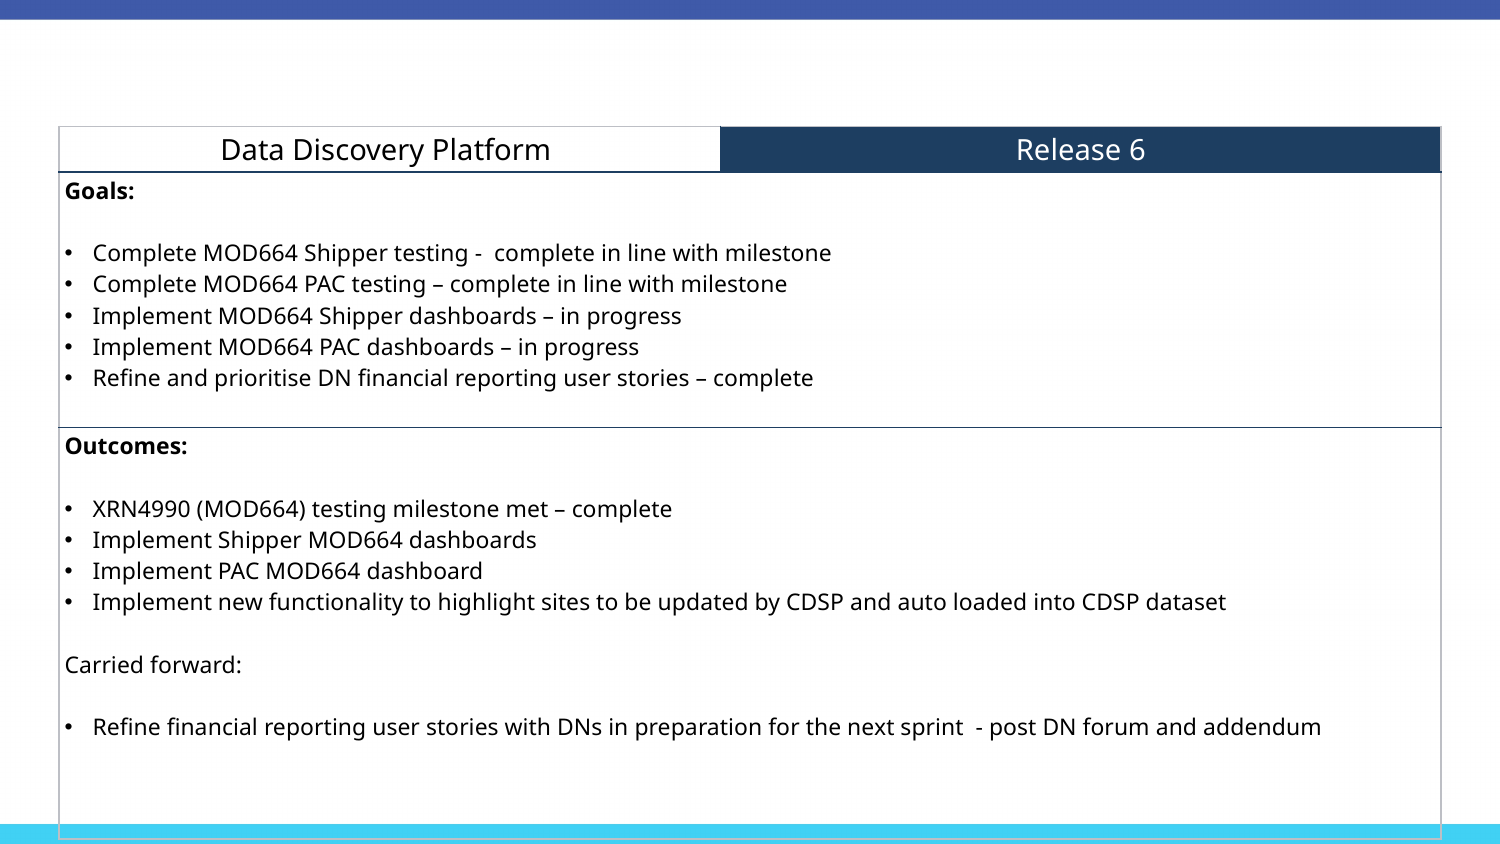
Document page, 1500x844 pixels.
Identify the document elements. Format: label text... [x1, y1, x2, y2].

table_header Release 6 [721, 127, 1440, 171]
table_cell Outcomes: XRN4990 (MOD664) testing milestone met – complete Implement Shipper MOD664 dashboards Implement PAC MOD664 dashboard Implement new functionality to highlight sites to be updated by CDSP and auto loaded into CDSP dataset Carried forward: Refine financial reporting user stories with DNs in preparation for the next sprint - post DN forum and addendum [60, 428, 1440, 838]
table_header Data Discovery Platform [60, 127, 720, 171]
table_cell Goals: Complete MOD664 Shipper testing - complete in line with milestone Complete MOD664 PAC testing – complete in line with milestone Implement MOD664 Shipper dashboards – in progress Implement MOD664 PAC dashboards – in progress Refine and prioritise DN financial reporting user stories – complete [60, 173, 1440, 427]
picture [0, 0, 1500, 844]
